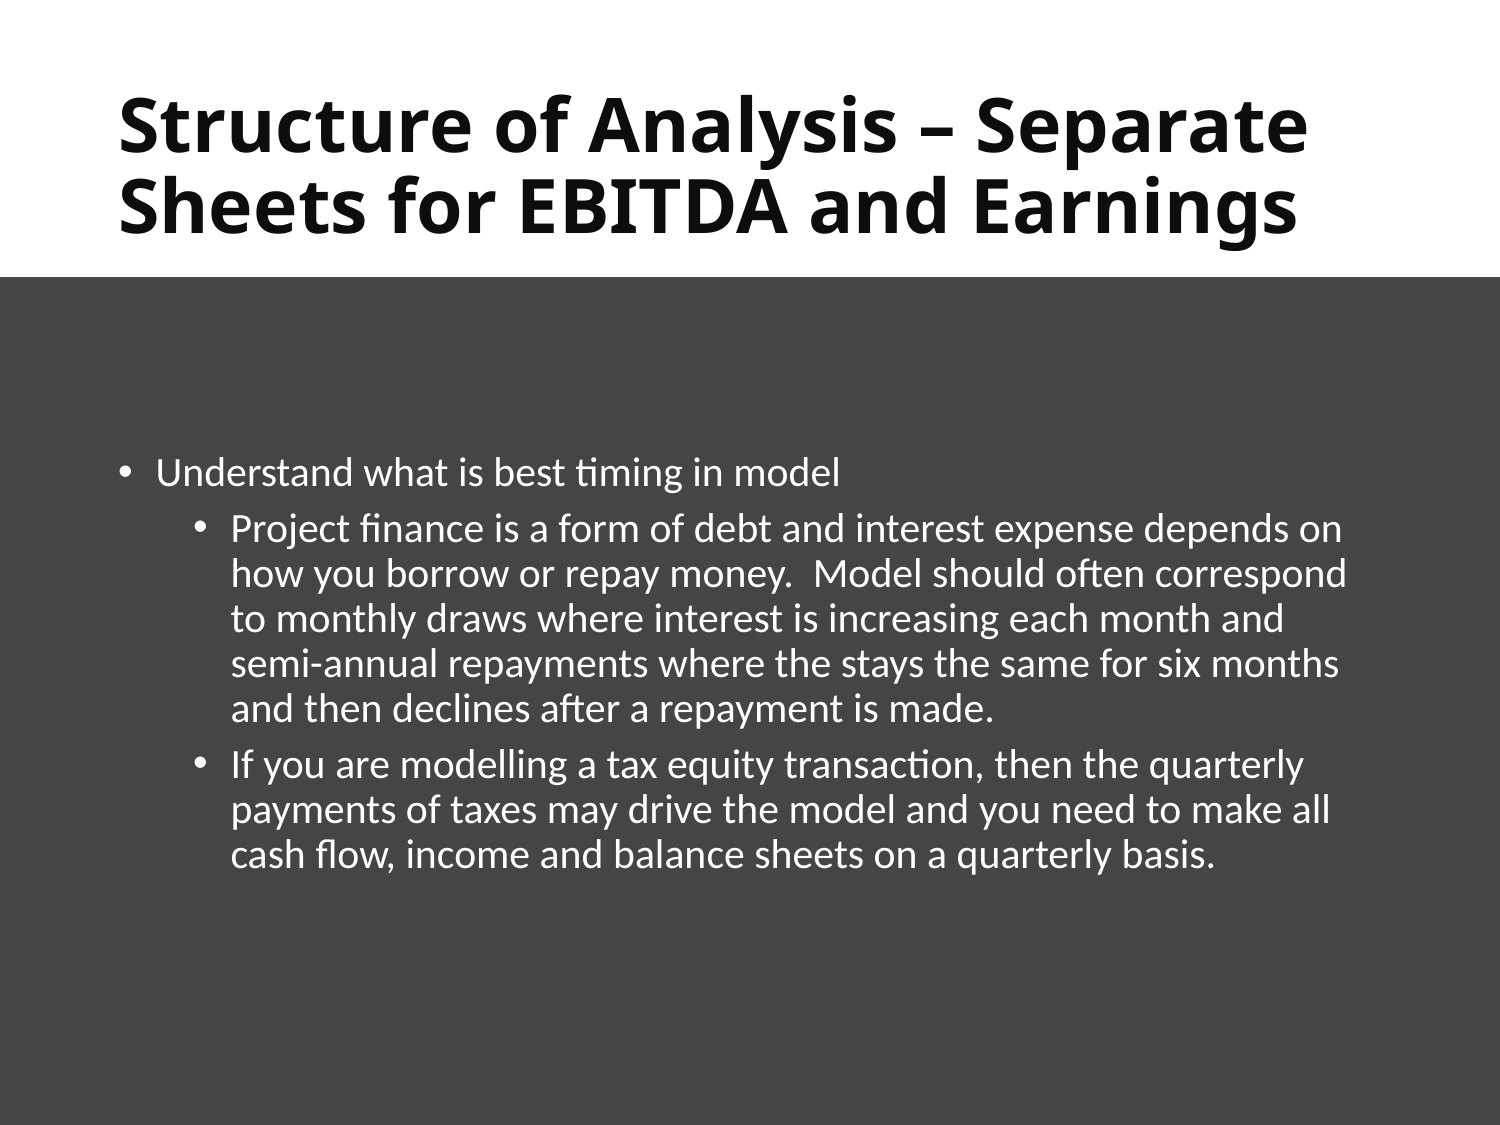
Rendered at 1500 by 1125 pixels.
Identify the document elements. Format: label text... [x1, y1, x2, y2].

text_box [0, 276, 1500, 1125]
title Structure of Analysis – Separate Sheets for EBITDA and Earnings [103, 59, 1397, 278]
list Understand what is best timing in model Project finance is a form of debt and interest expense depends on how you borrow or repay money. Model should often correspond to monthly draws where interest is increasing each month and semi-annual repayments where the stays the same for six months and then declines after a repayment is made. If you are modelling a tax equity transaction, then the quarterly payments of taxes may drive the model and you need to make all cash flow, income and balance sheets on a quarterly basis. [103, 330, 1397, 998]
text_box [0, 0, 1500, 276]
